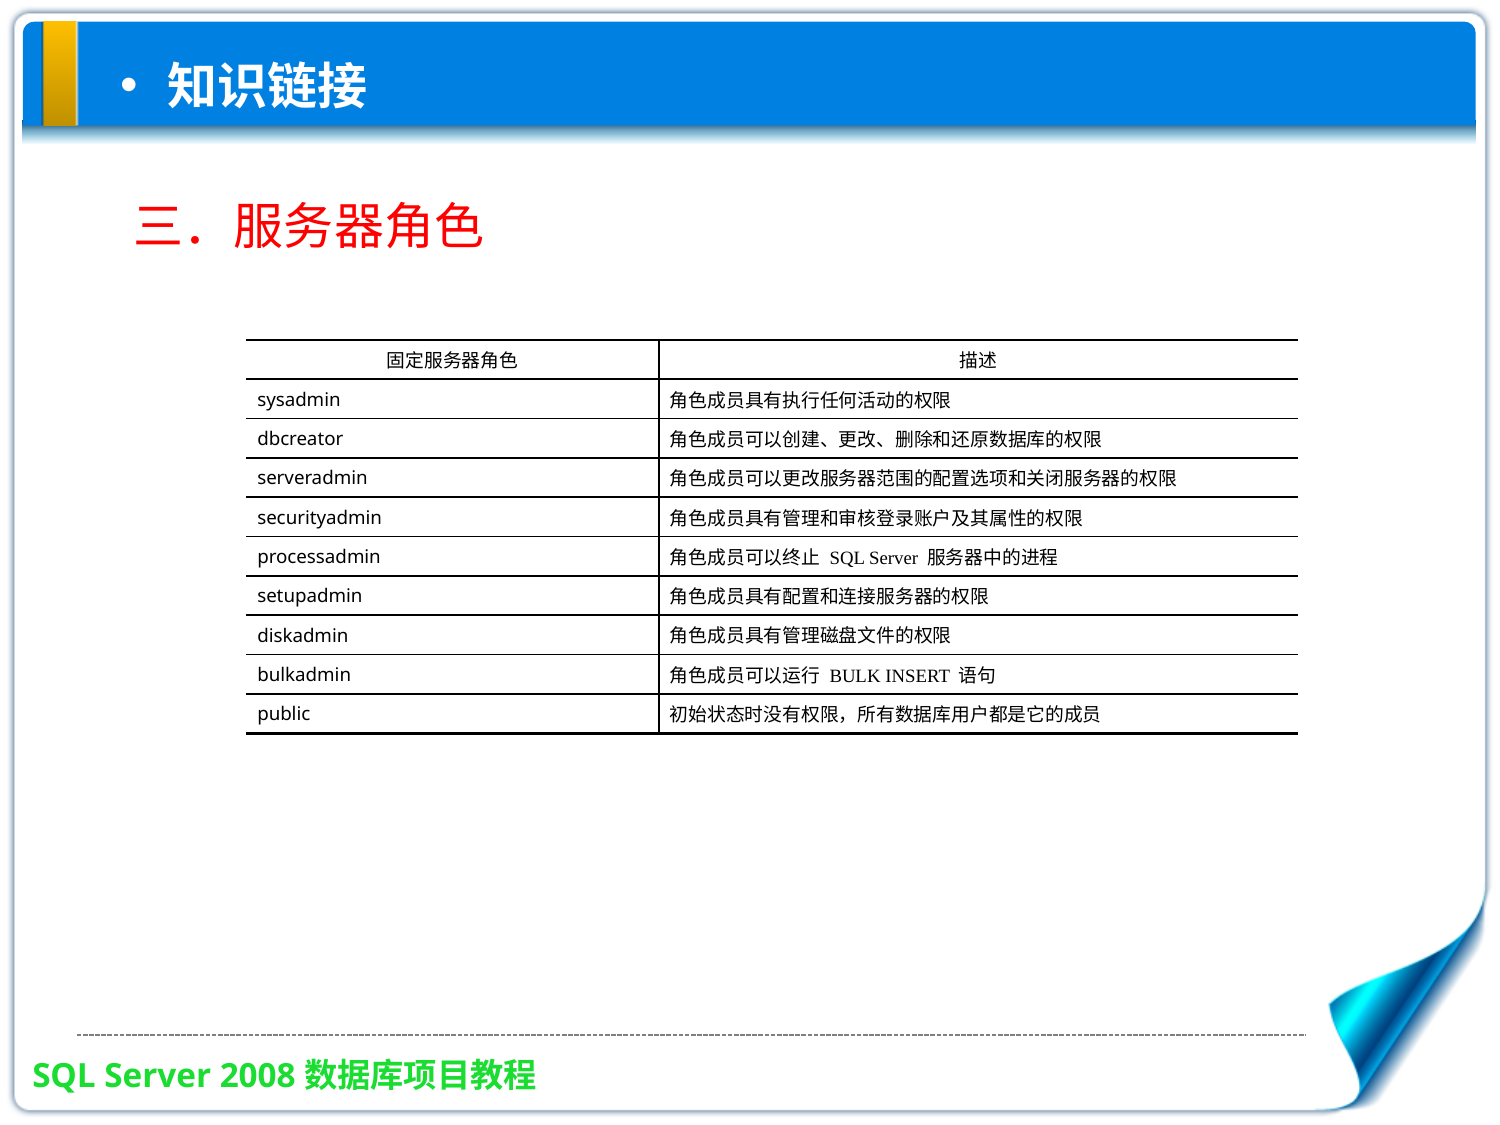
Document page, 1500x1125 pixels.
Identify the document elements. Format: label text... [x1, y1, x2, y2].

table_cell 角色成员可以终止 SQL Server 服务器中的进程 [660, 537, 1298, 575]
table_header 描述 [660, 341, 1298, 378]
table_cell dbcreator [246, 419, 658, 457]
table_cell bulkadmin [246, 655, 658, 693]
table_cell sysadmin [246, 380, 658, 418]
table_cell 角色成员可以更改服务器范围的配置选项和关闭服务器的权限 [660, 459, 1298, 496]
table_cell 初始状态时没有权限，所有数据库用户都是它的成员 [660, 695, 1298, 732]
table_cell 角色成员具有管理磁盘文件的权限 [660, 616, 1298, 654]
table_cell securityadmin [246, 498, 658, 536]
table_cell diskadmin [246, 616, 658, 654]
table_cell serveradmin [246, 459, 658, 496]
table_cell 角色成员可以运行 BULK INSERT 语句 [660, 655, 1298, 693]
table_cell 角色成员具有配置和连接服务器的权限 [660, 577, 1298, 614]
table_cell setupadmin [246, 577, 658, 614]
table_cell 角色成员具有执行任何活动的权限 [660, 380, 1298, 418]
text_box 知识链接 [105, 46, 680, 122]
table_cell public [246, 695, 658, 732]
text_box 三．服务器角色 [119, 187, 499, 263]
table_cell processadmin [246, 537, 658, 575]
table_header 固定服务器角色 [246, 341, 658, 378]
table_cell 角色成员可以创建、更改、删除和还原数据库的权限 [660, 419, 1298, 457]
table_cell 角色成员具有管理和审核登录账户及其属性的权限 [660, 498, 1298, 536]
picture [0, 0, 1500, 1125]
